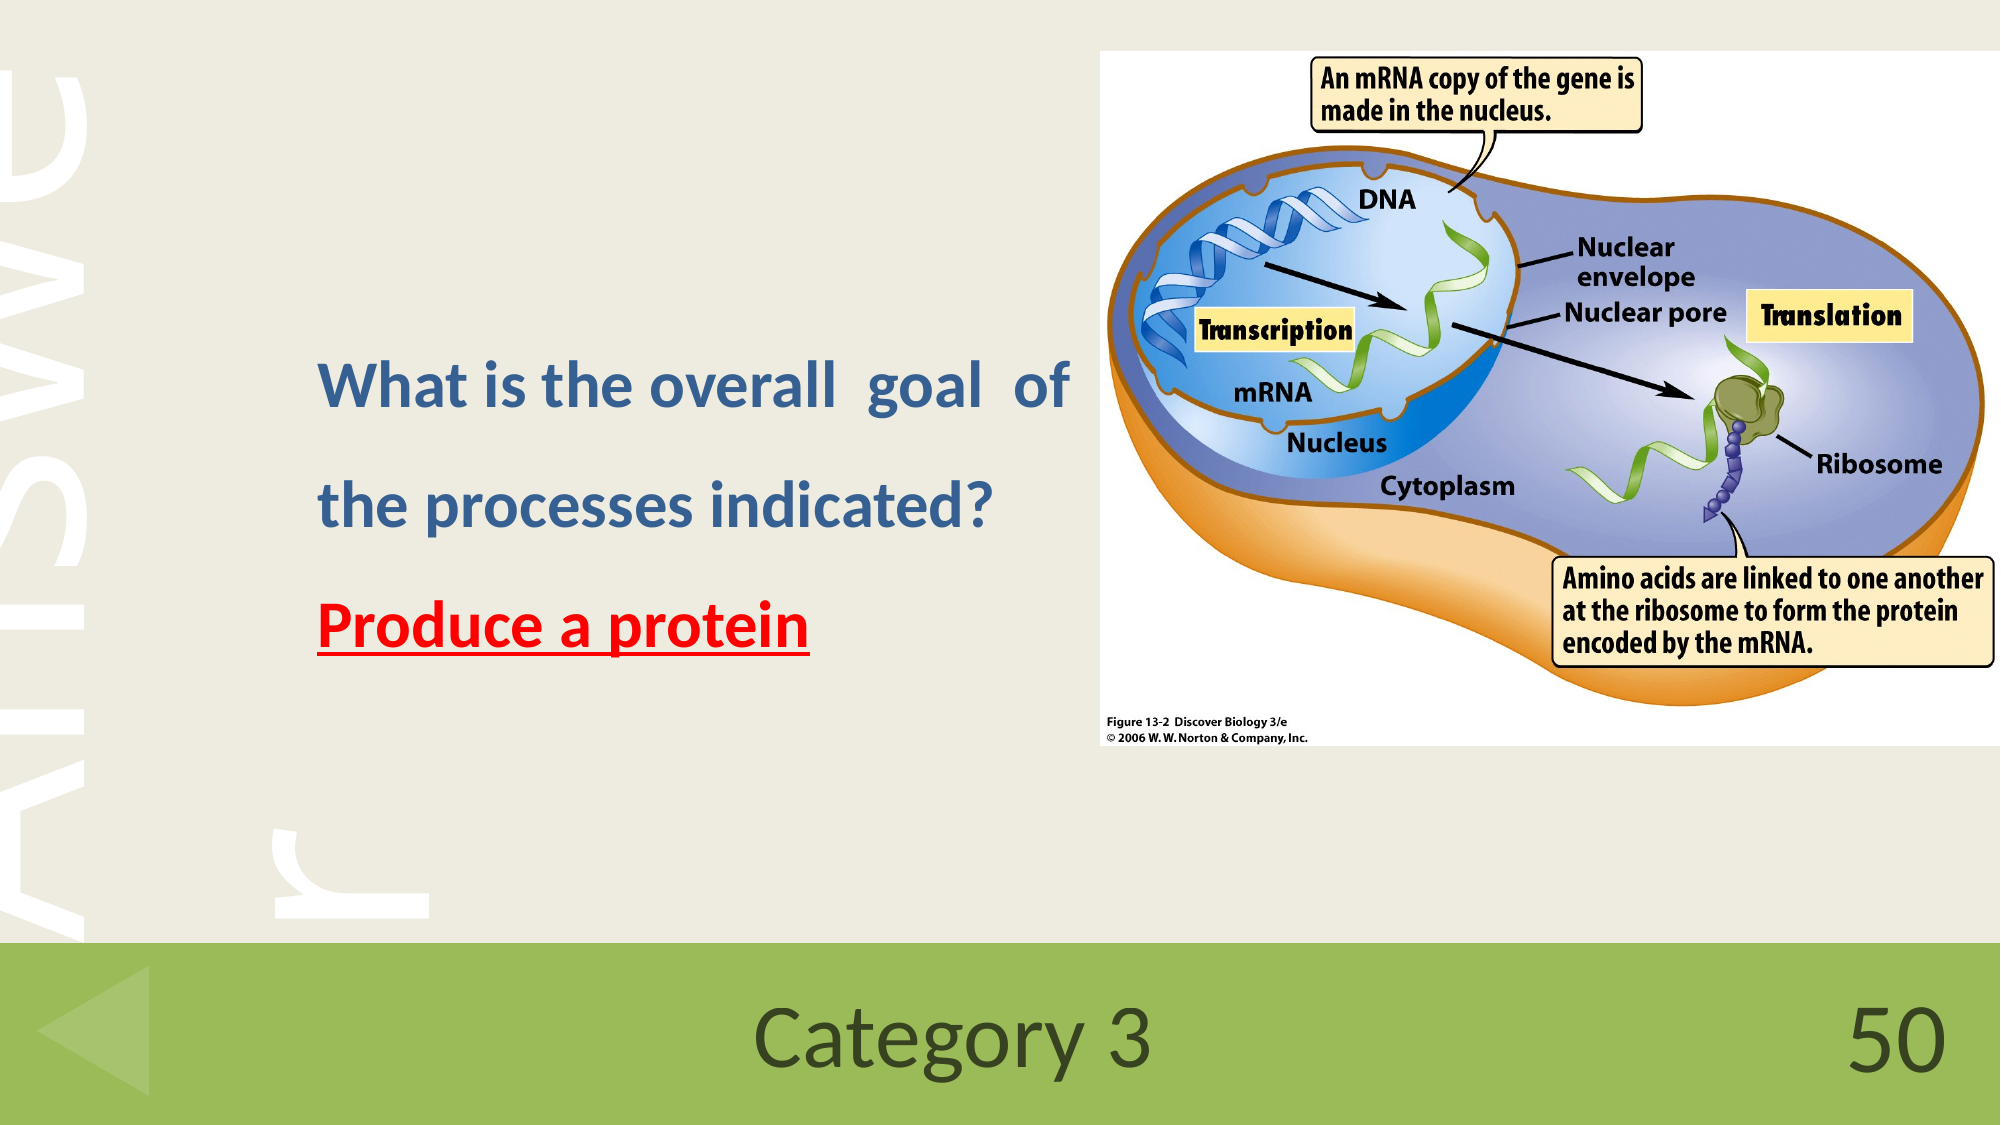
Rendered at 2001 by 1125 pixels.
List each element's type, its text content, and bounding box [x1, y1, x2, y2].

picture [1099, 51, 2000, 746]
list 50 [1854, 967, 1963, 1097]
title Category 3 [53, 937, 1854, 1125]
list What is the overall goal of the processes indicated? Produce a protein [302, 119, 1093, 843]
